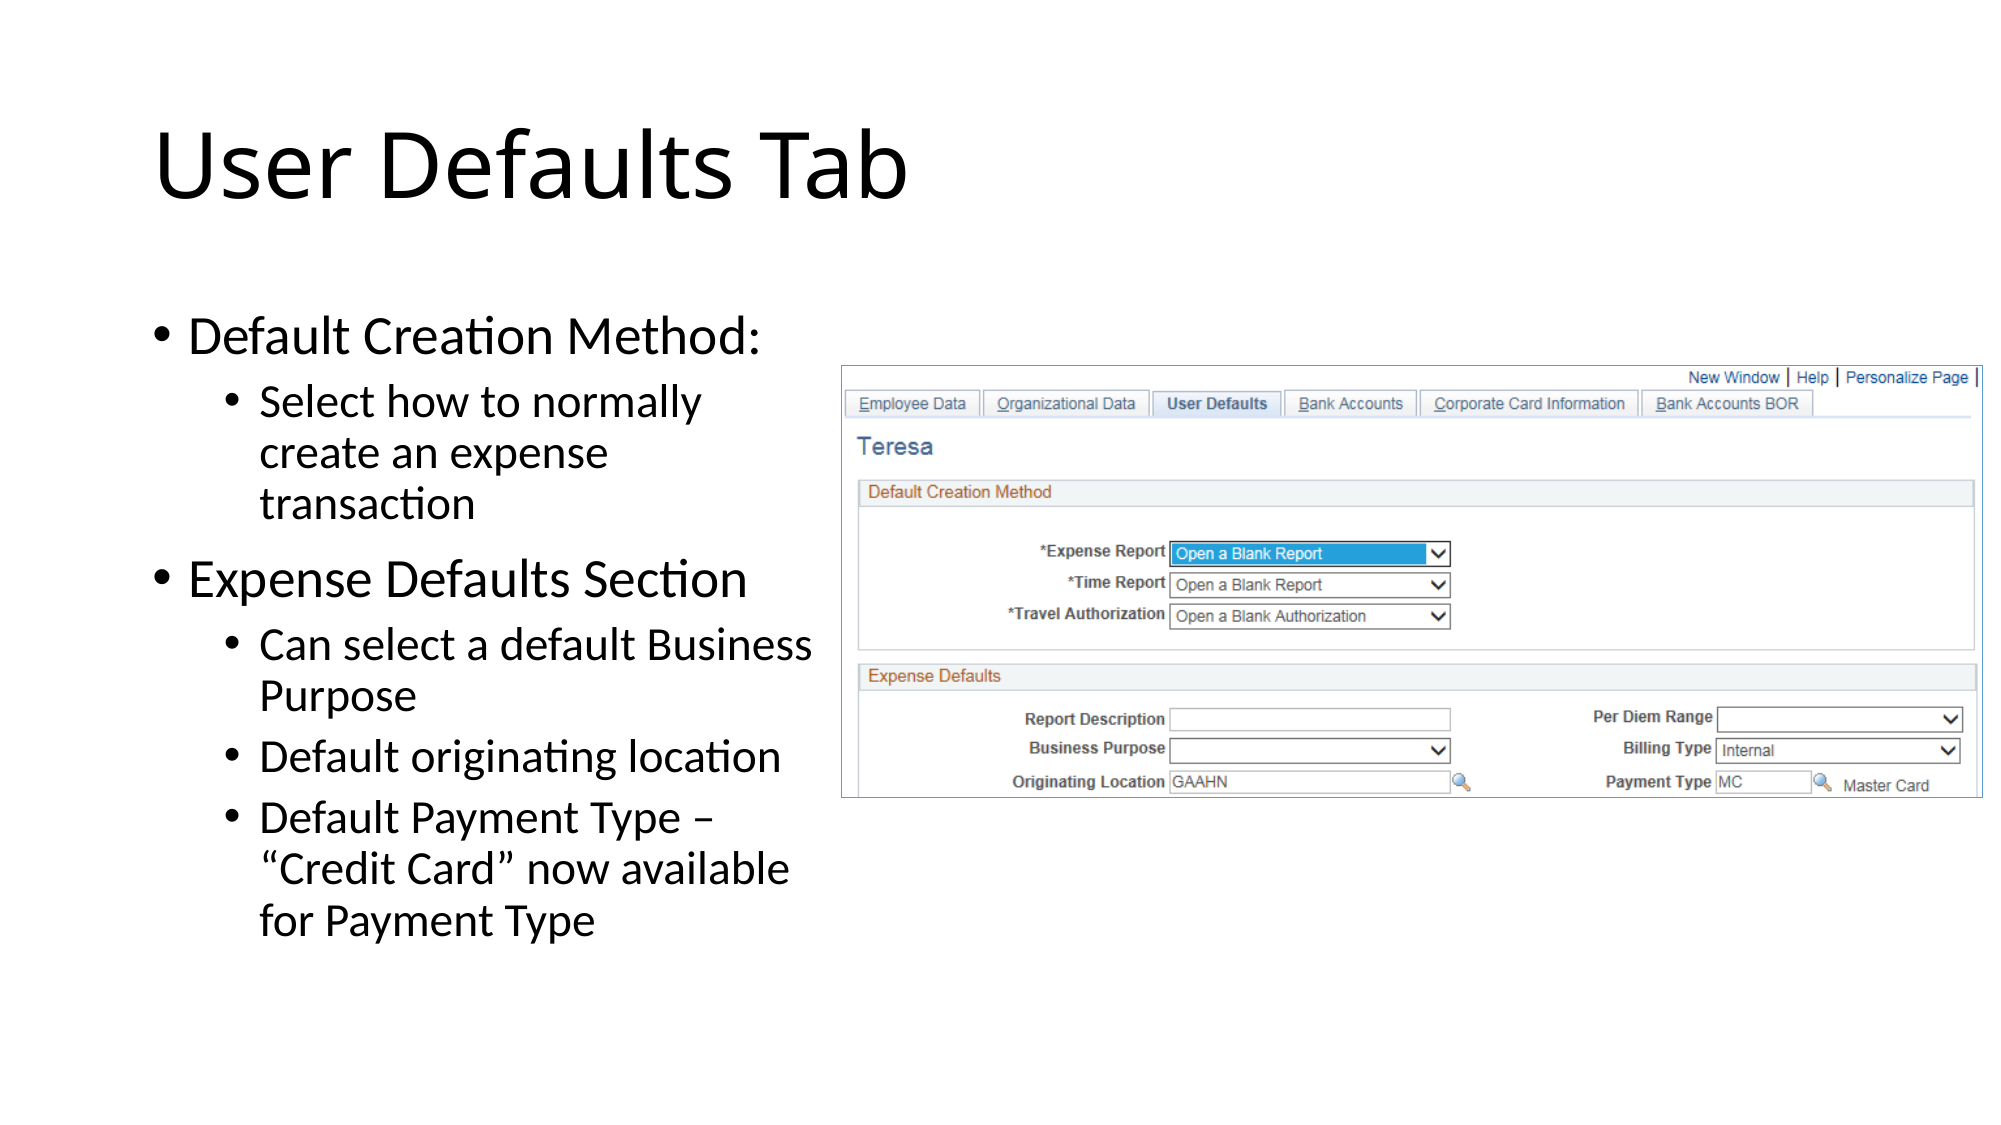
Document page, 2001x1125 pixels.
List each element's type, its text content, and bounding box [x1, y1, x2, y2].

title User Defaults Tab [137, 59, 1863, 278]
list Default Creation Method: Select how to normally create an expense transaction Expense Defaults Section Can select a default Business Purpose Default originating location Default Payment Type – “Credit Card” now available for Payment Type [137, 299, 842, 959]
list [841, 365, 1983, 798]
